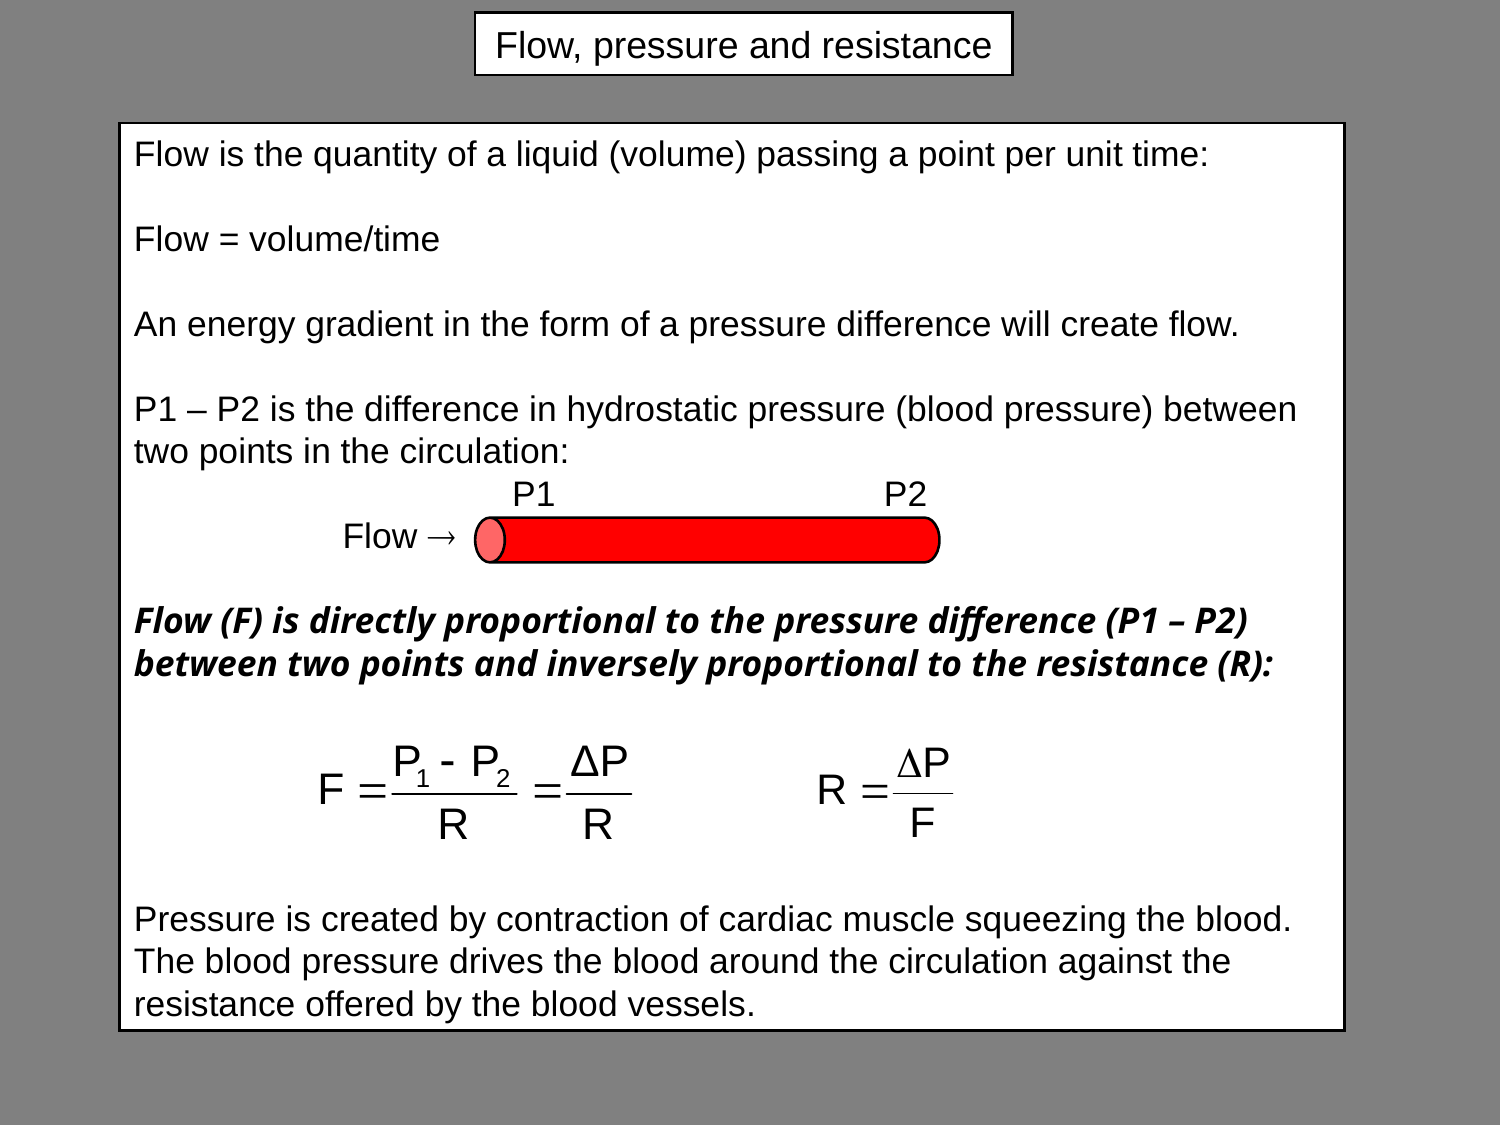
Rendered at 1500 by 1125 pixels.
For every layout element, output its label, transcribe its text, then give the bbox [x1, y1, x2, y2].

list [812, 736, 962, 848]
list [313, 734, 643, 850]
title Flow, pressure and resistance [474, 11, 1014, 76]
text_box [119, 122, 1345, 1033]
